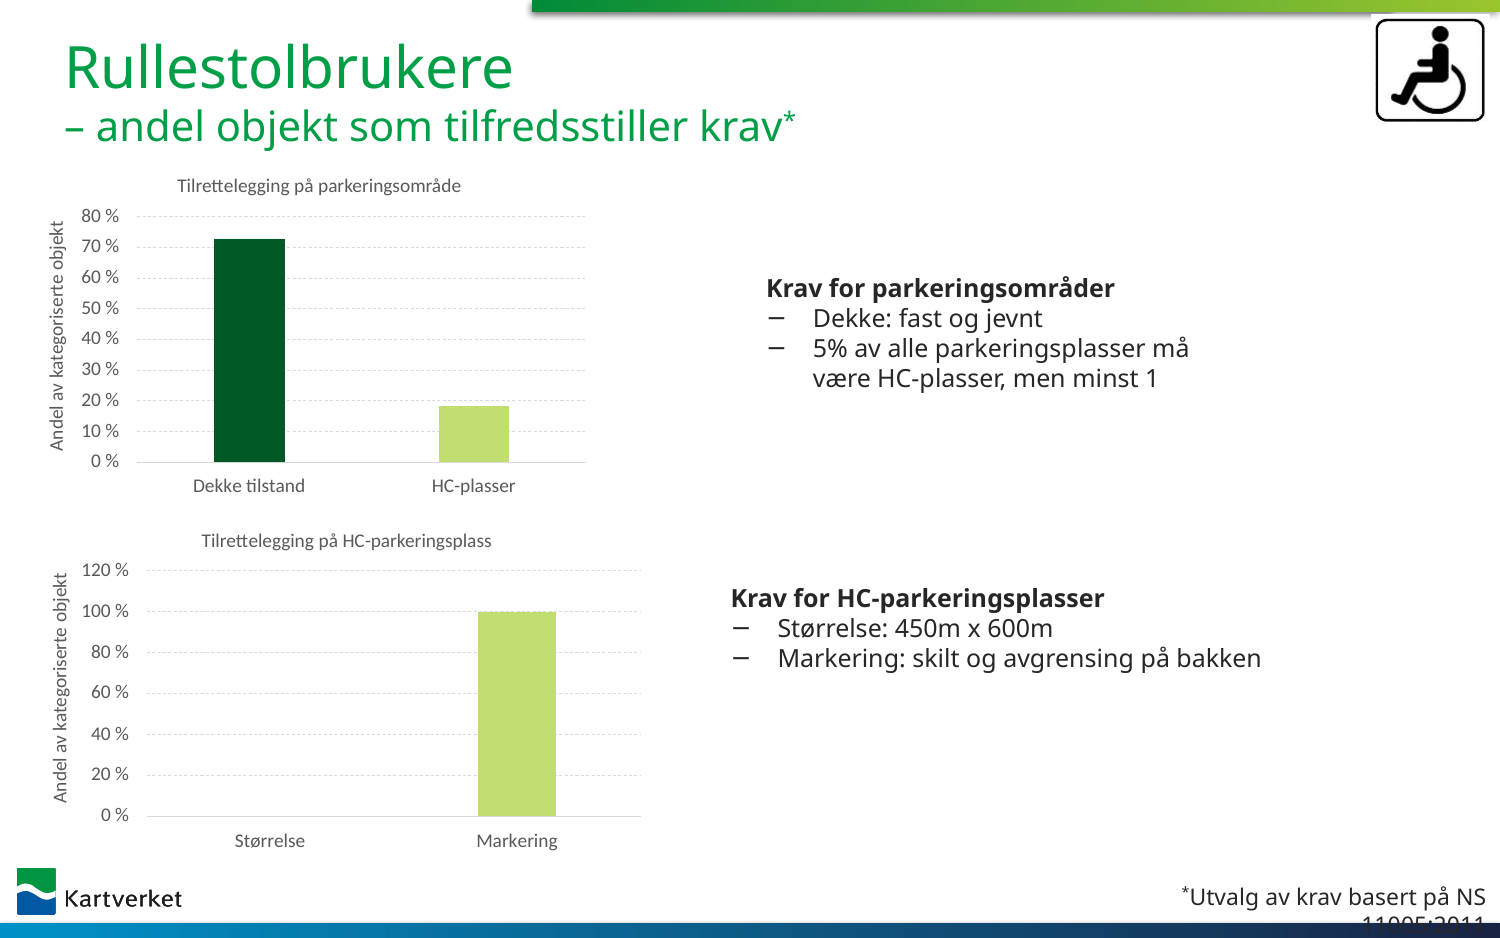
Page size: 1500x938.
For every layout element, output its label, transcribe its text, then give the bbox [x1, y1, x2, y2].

text_box Rullestolbrukere – andel objekt som tilfredsstiller krav* [49, 23, 1431, 158]
picture [41, 520, 652, 859]
text_box *Utvalg av krav basert på NS 11005:2011 [1068, 873, 1500, 938]
text_box Krav for HC-parkeringsplasser Størrelse: 450m x 600m Markering: skilt og avgrensing på bakken [715, 574, 1278, 680]
text_box Krav for parkeringsområder Dekke: fast og jevnt 5% av alle parkeringsplasser må være HC-plasser, men minst 1 [751, 264, 1232, 400]
picture [41, 166, 598, 505]
picture [1371, 13, 1491, 127]
